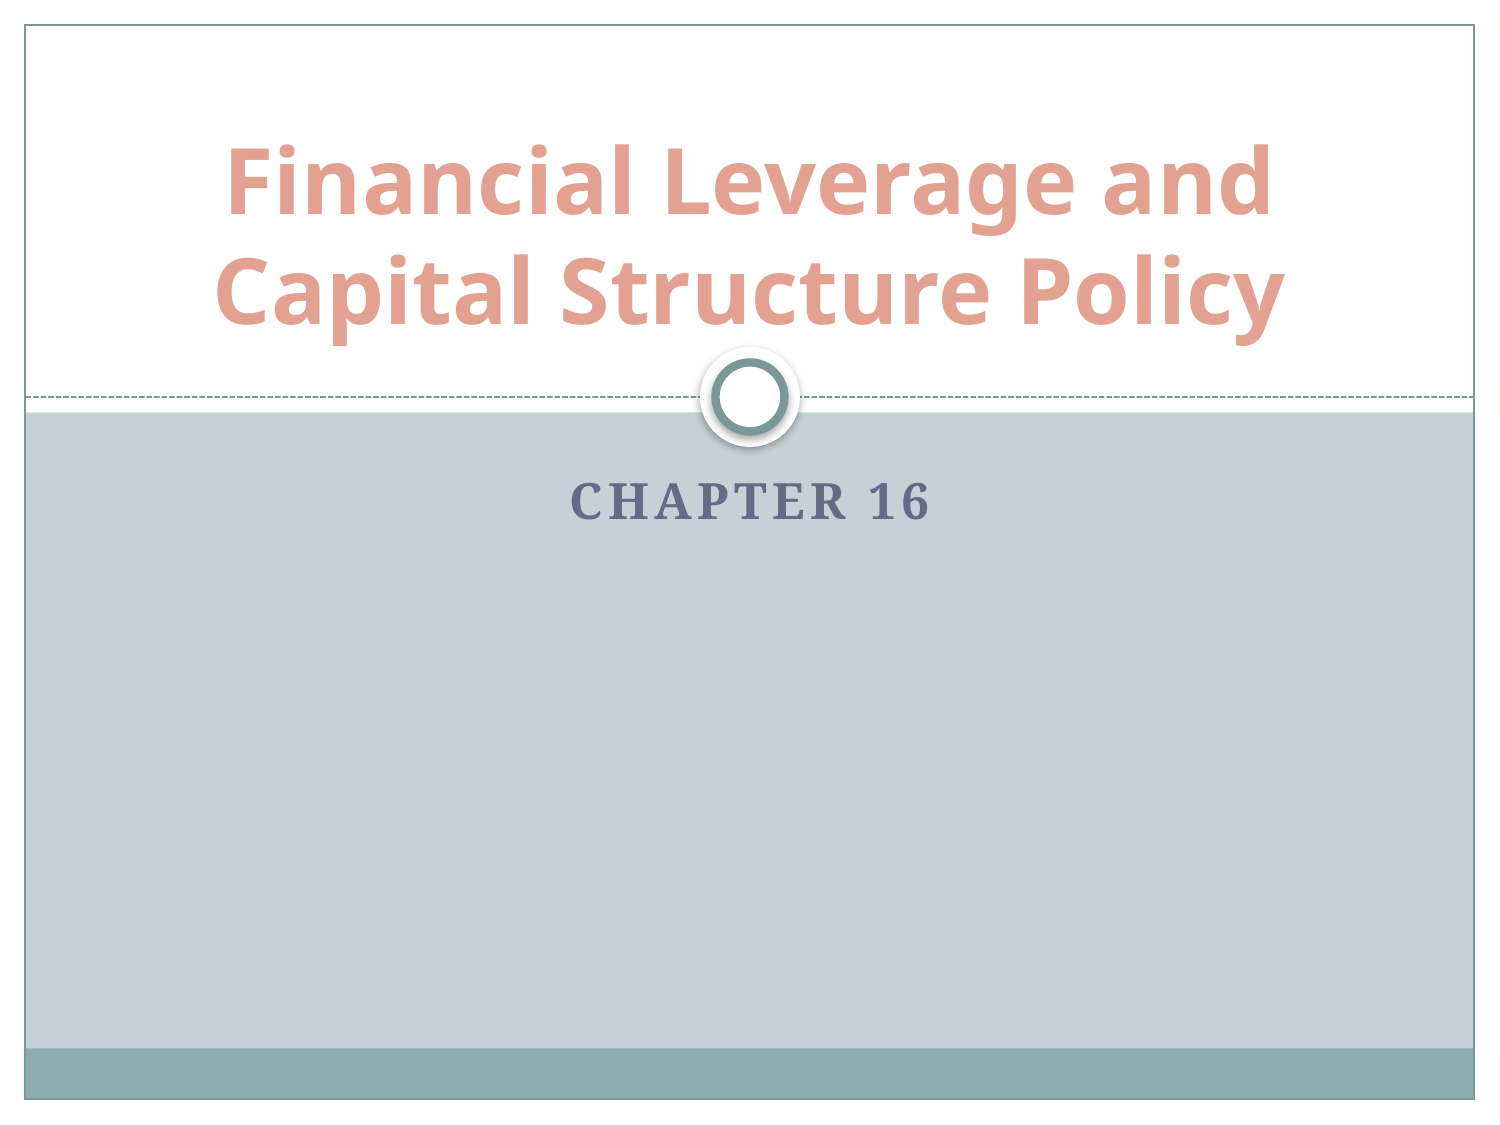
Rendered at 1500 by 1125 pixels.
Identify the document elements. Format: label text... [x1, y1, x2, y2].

title Financial Leverage and Capital Structure Policy [112, 62, 1388, 350]
subtitle Chapter 16 [225, 462, 1275, 750]
